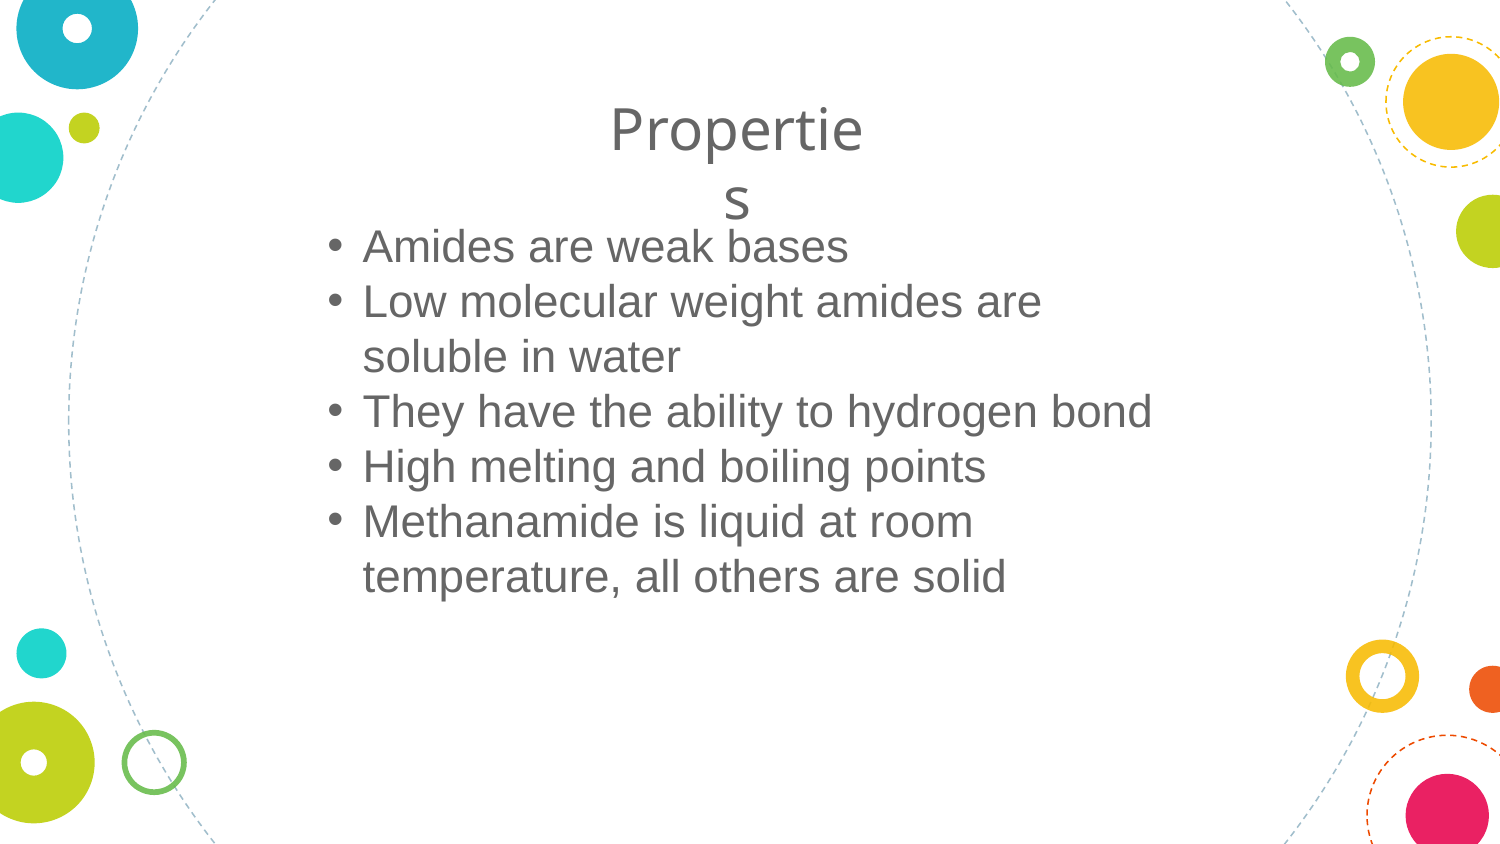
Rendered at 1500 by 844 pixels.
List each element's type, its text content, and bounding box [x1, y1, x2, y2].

text_box Properties [587, 84, 888, 209]
text_box Amides are weak bases Low molecular weight amides are soluble in water They have the ability to hydrogen bond High melting and boiling points Methanamide is liquid at room temperature, all others are solid [312, 209, 1213, 609]
